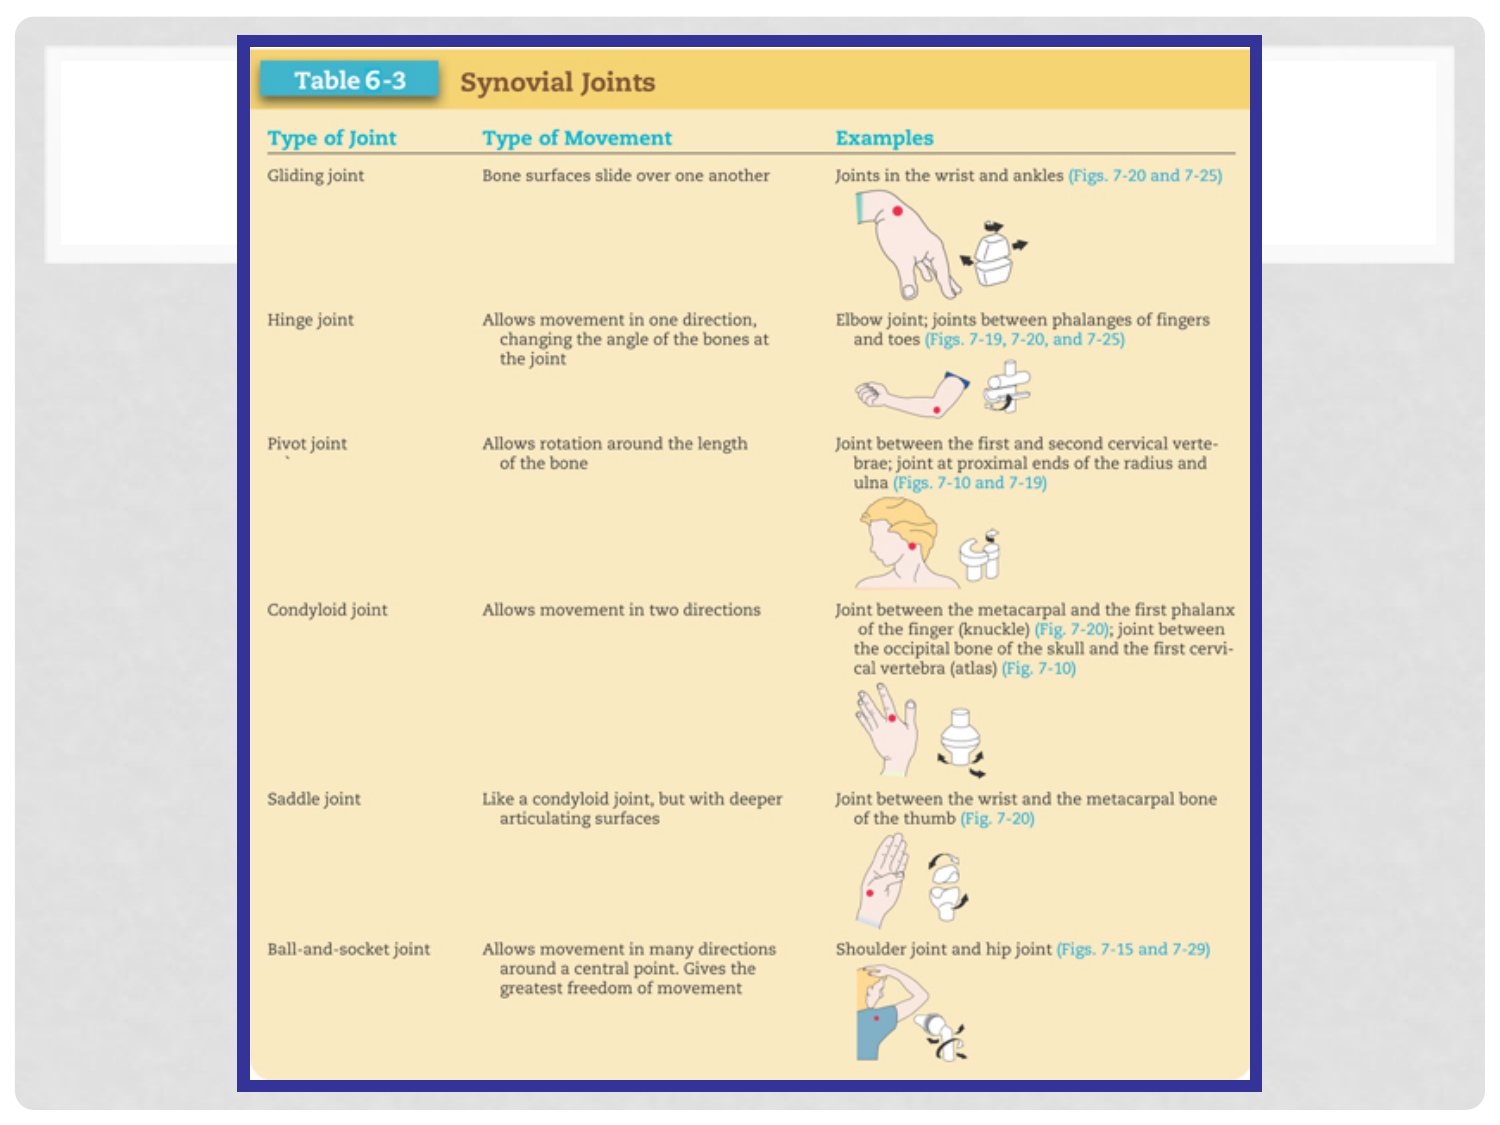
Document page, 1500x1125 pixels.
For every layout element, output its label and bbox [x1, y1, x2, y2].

list [249, 46, 1251, 1081]
